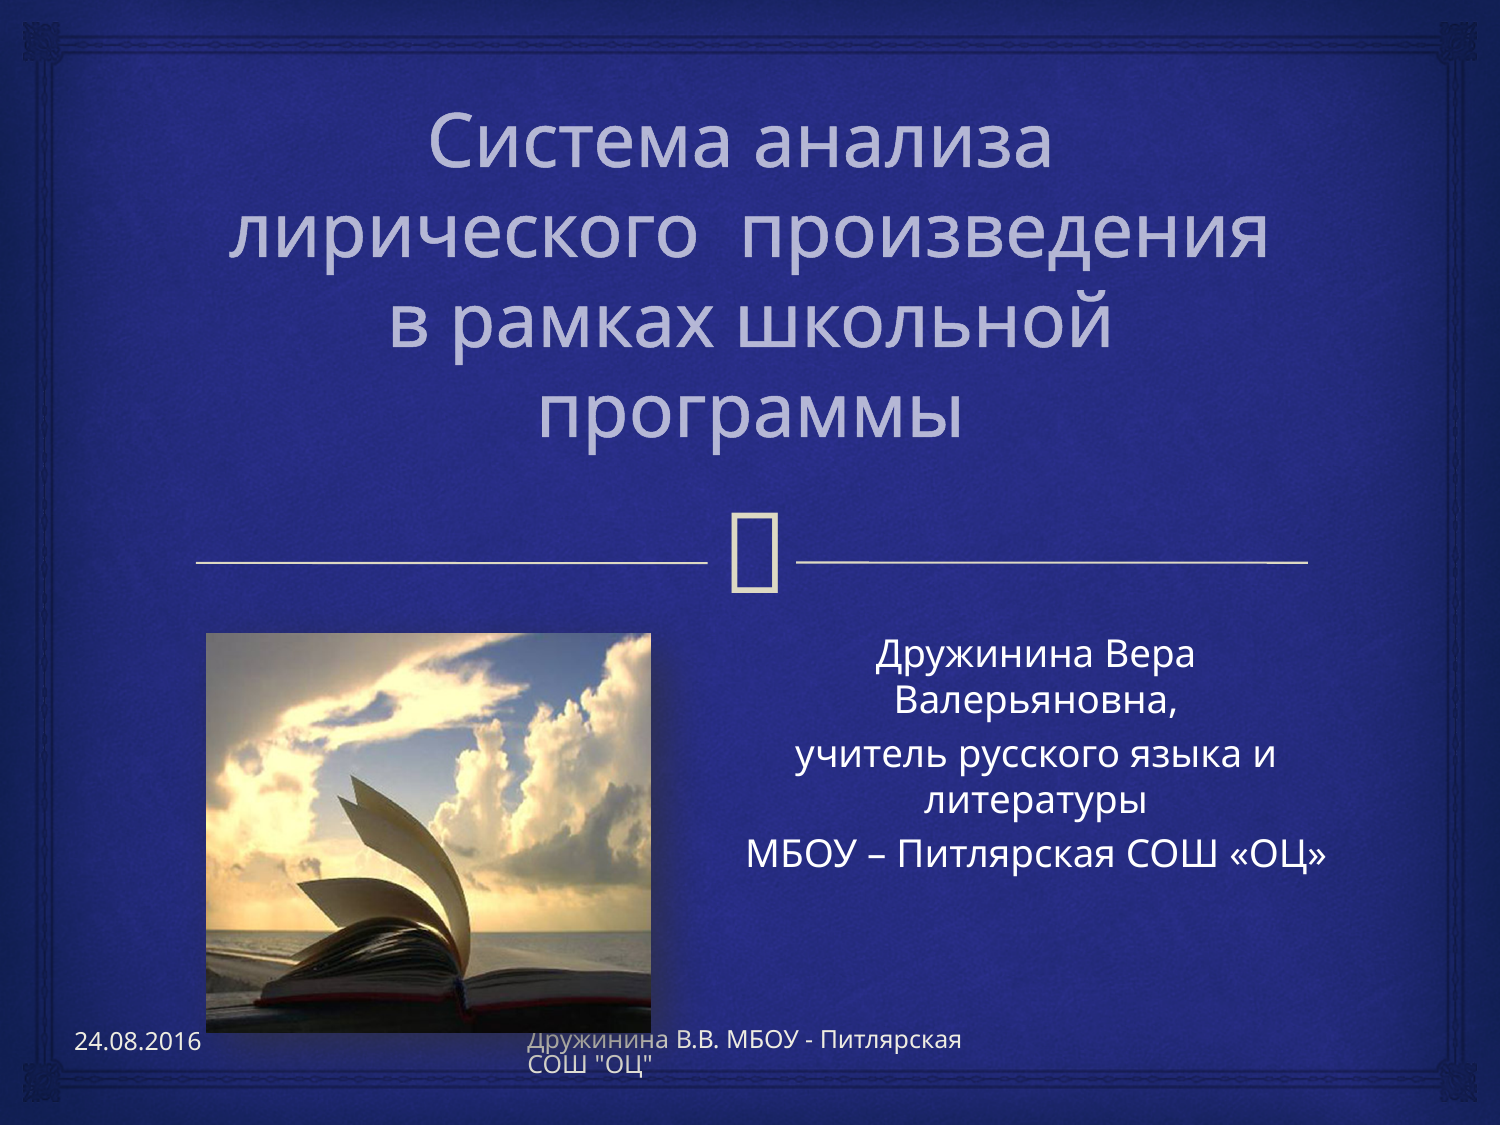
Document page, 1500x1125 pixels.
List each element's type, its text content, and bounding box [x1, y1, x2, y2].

picture [0, 0, 1500, 1125]
subtitle Дружинина Вера Валерьяновна, учитель русского языка и литературы МБОУ – Питлярская СОШ «ОЦ» [726, 621, 1346, 909]
title Система анализа лирического произведения в рамках школьной программы [194, 184, 1307, 595]
footer Дружинина В.В. МБОУ - Питлярская СОШ "ОЦ" [512, 1010, 988, 1071]
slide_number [59, 1010, 410, 1071]
